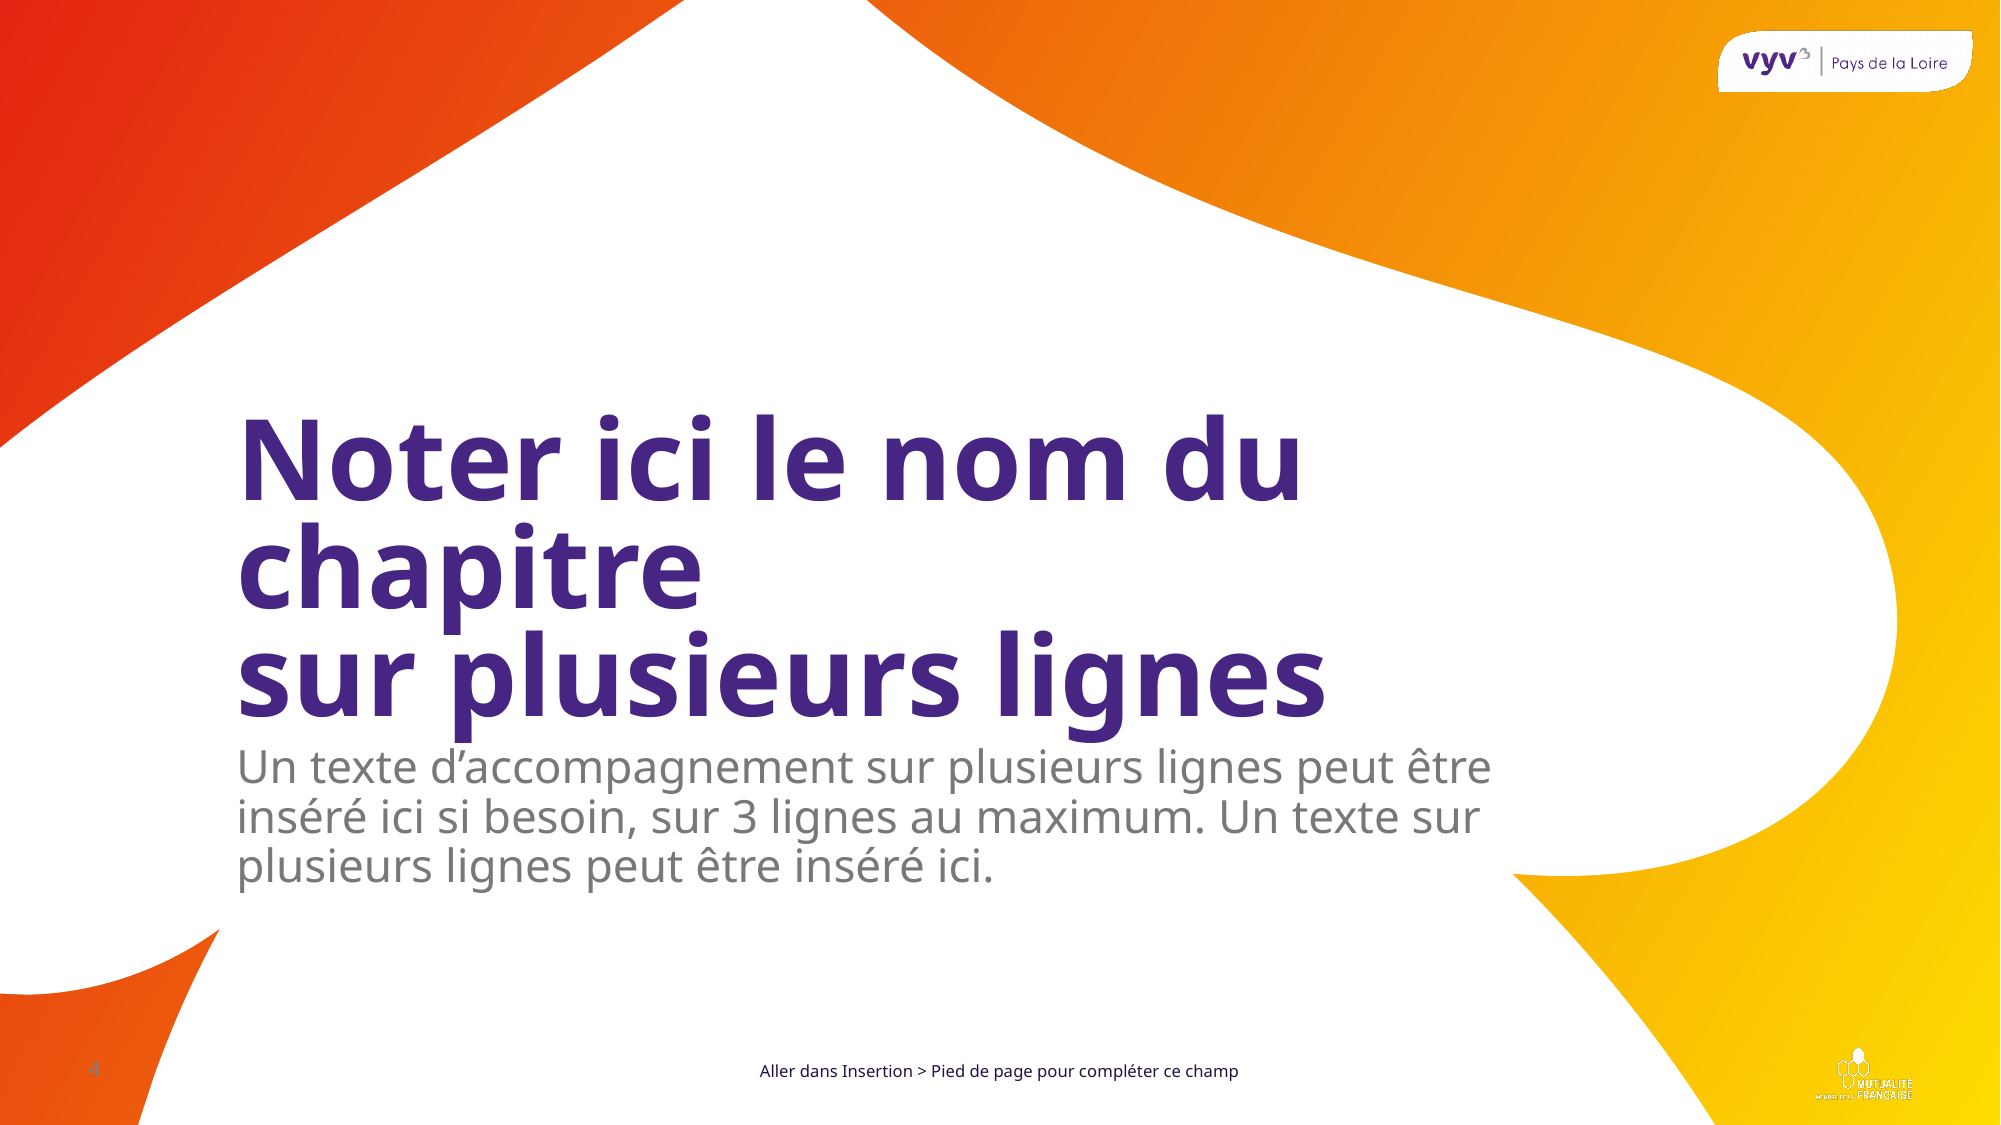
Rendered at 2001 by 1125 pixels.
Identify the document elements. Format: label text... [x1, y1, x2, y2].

list Un texte d’accompagnement sur plusieurs lignes peut être inséré ici si besoin, sur 3 lignes au maximum. Un texte sur plusieurs lignes peut être inséré ici. [236, 744, 1565, 922]
footer Aller dans Insertion > Pied de page pour compléter ce champ [207, 1063, 1794, 1085]
picture [1816, 1047, 1912, 1101]
title Noter ici le nom du chapitre sur plusieurs lignes [236, 265, 1565, 739]
picture [1713, 24, 1977, 98]
slide_number 4 [88, 1063, 207, 1085]
